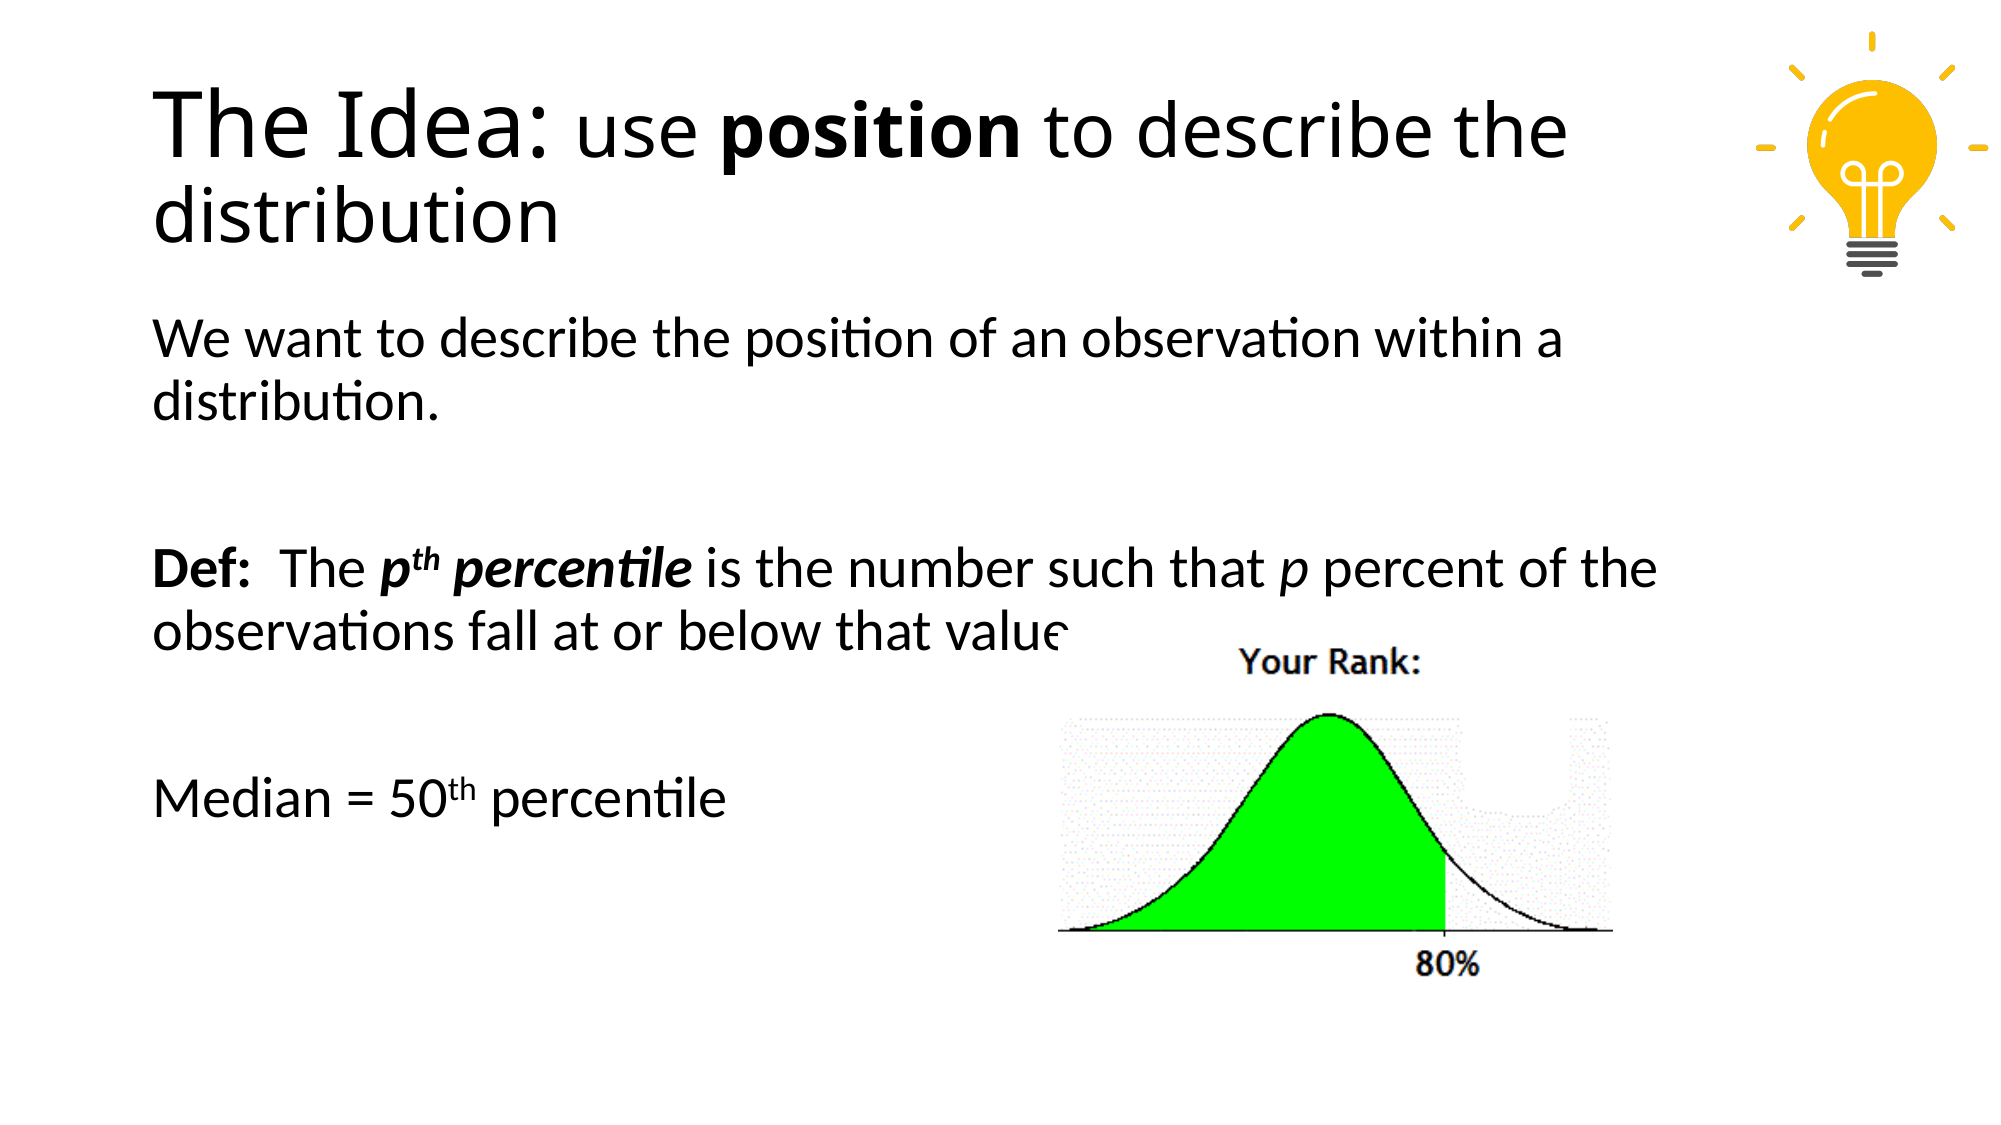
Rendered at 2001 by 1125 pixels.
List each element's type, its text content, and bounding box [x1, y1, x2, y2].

list We want to describe the position of an observation within a distribution. Def: The pth percentile is the number such that p percent of the observations fall at or below that value. Median = 50th percentile [137, 299, 1863, 1014]
picture [1058, 630, 1613, 1007]
title The Idea: use position to describe the distribution [137, 59, 1691, 278]
picture [1691, 0, 2000, 328]
